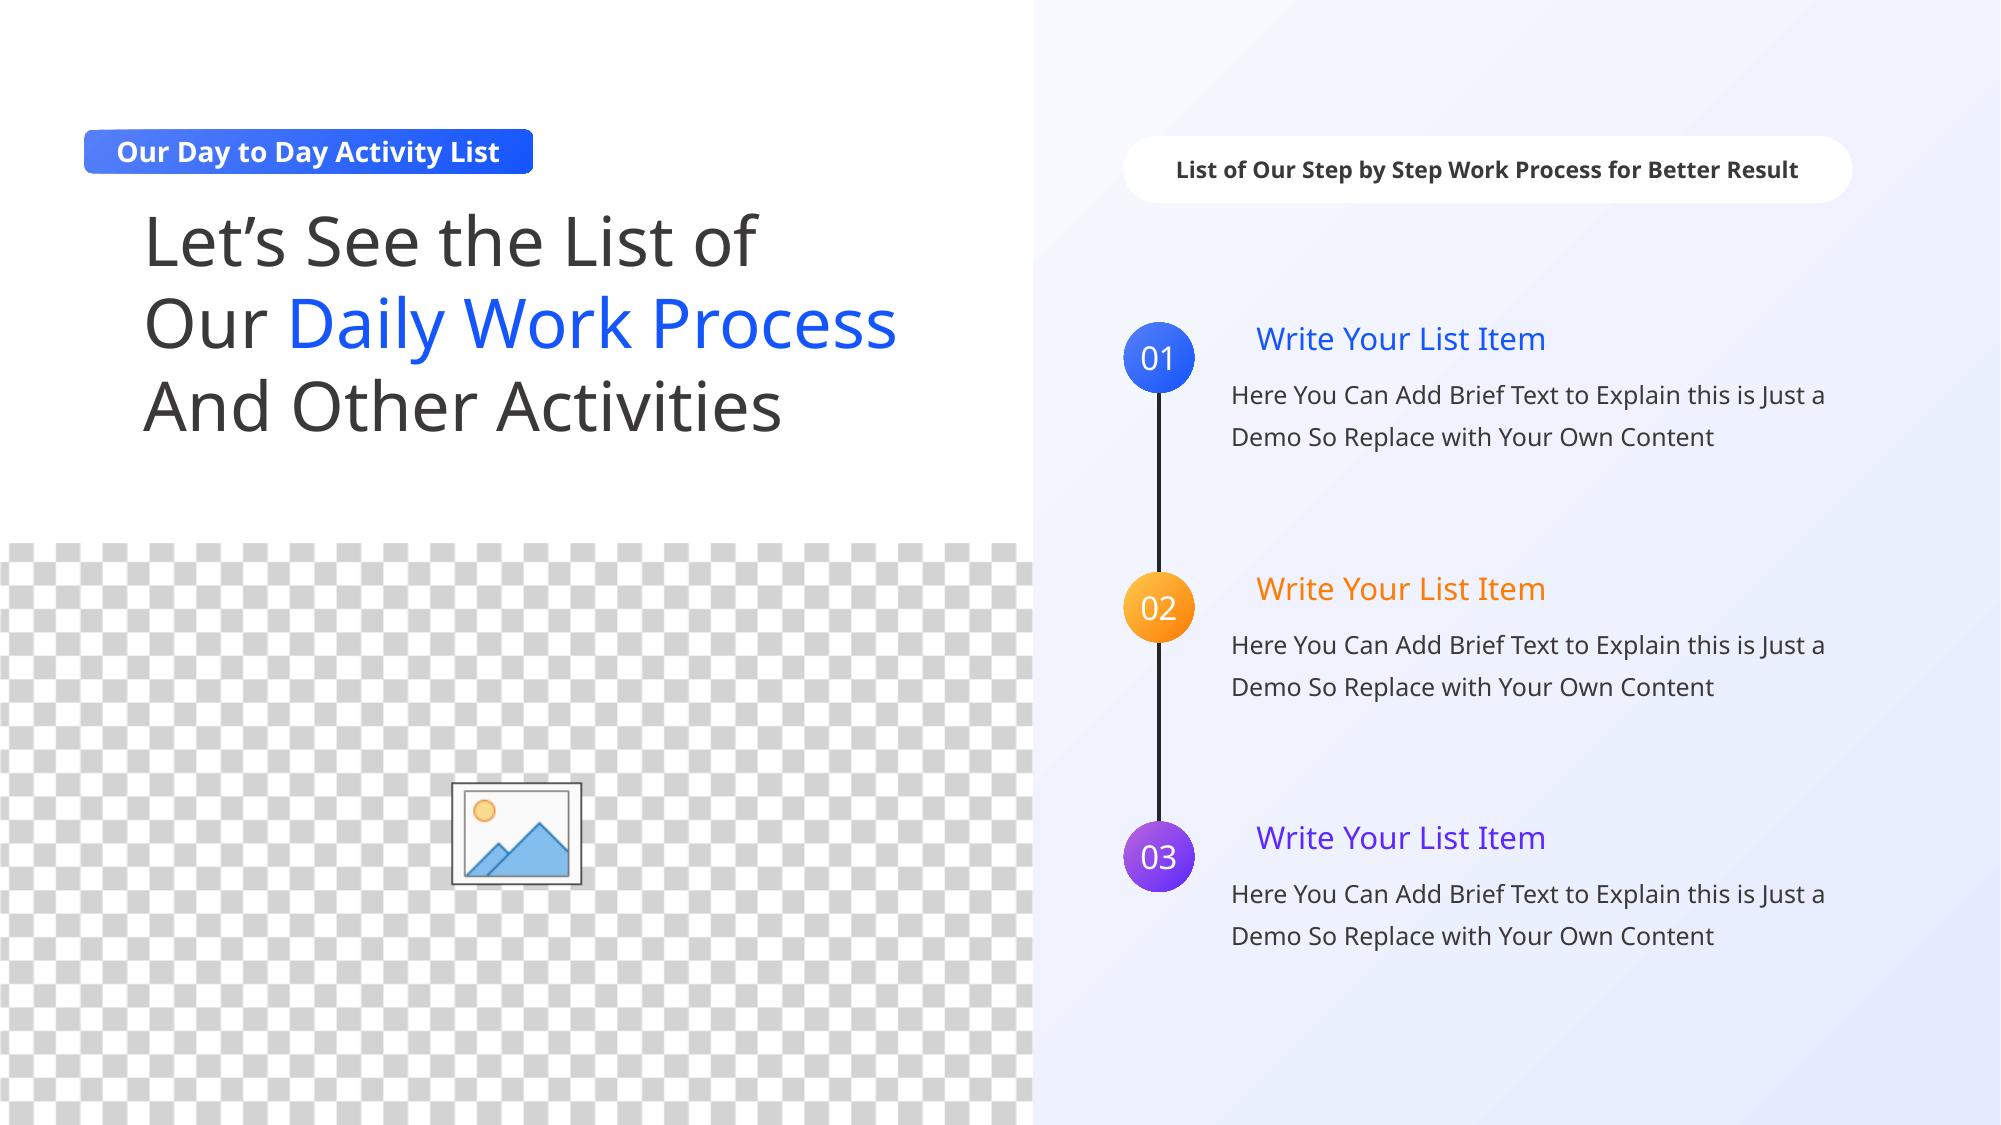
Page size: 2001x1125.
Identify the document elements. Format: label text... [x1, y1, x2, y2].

text_box [1156, 393, 1162, 572]
text_box [1032, 0, 2000, 1125]
text_box Write Your List Item [1241, 810, 1562, 859]
text_box [1137, 385, 1182, 393]
text_box List of Our Step by Step Work Process for Better Result [1160, 147, 1815, 191]
text_box Let’s See the List of Our Daily Work Process And Other Activities [129, 190, 914, 453]
text_box Here You Can Add Brief Text to Explain this is Just a Demo So Replace with Your Own Content [1216, 610, 1905, 709]
text_box 02 [1125, 579, 1193, 634]
text_box Write Your List Item [1241, 561, 1562, 610]
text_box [84, 126, 533, 176]
text_box Here You Can Add Brief Text to Explain this is Just a Demo So Replace with Your Own Content [1216, 859, 1905, 958]
text_box [1137, 821, 1181, 829]
picture [0, 542, 1034, 1125]
text_box [1136, 884, 1182, 892]
text_box [1156, 643, 1162, 821]
text_box Here You Can Add Brief Text to Explain this is Just a Demo So Replace with Your Own Content [1216, 360, 1905, 459]
text_box Write Your List Item [1241, 311, 1562, 360]
text_box [1138, 572, 1181, 579]
text_box [1137, 322, 1181, 330]
text_box 01 [1125, 330, 1193, 385]
text_box 03 [1125, 829, 1193, 884]
text_box [1136, 634, 1182, 643]
text_box [1123, 135, 1853, 203]
